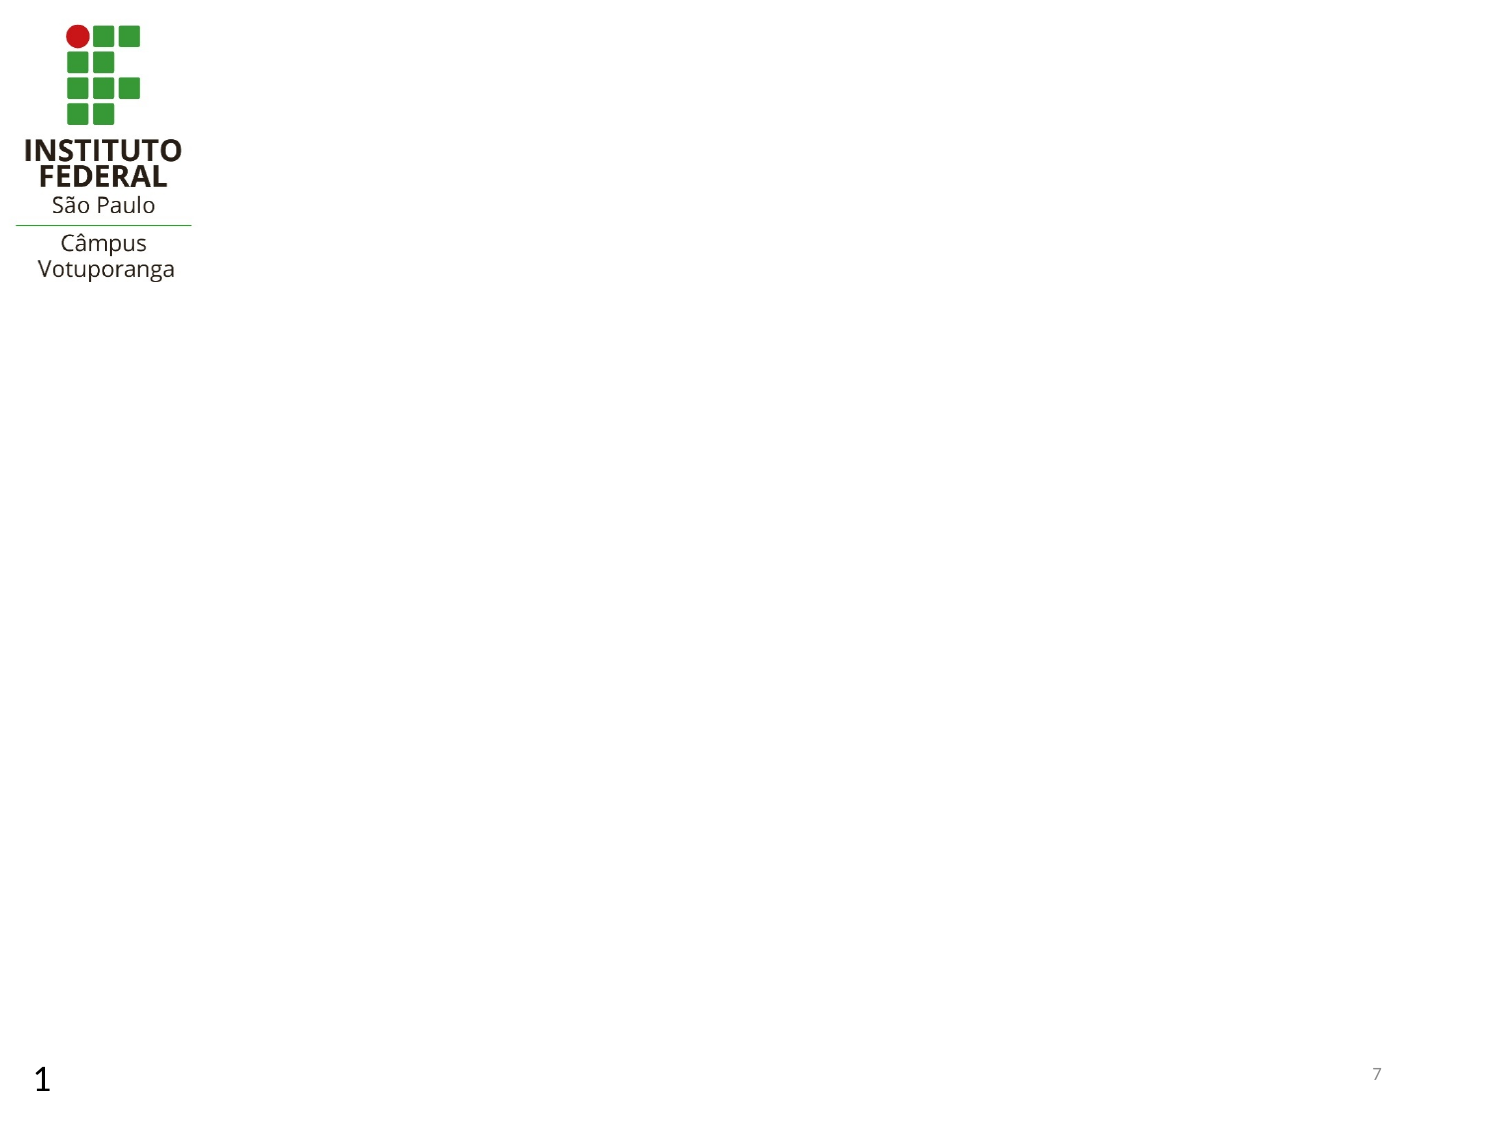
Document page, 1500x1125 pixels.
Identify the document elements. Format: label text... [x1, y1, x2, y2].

text_box 1 [17, 1046, 65, 1107]
slide_number 7 [1059, 1042, 1397, 1103]
picture [8, 16, 198, 289]
